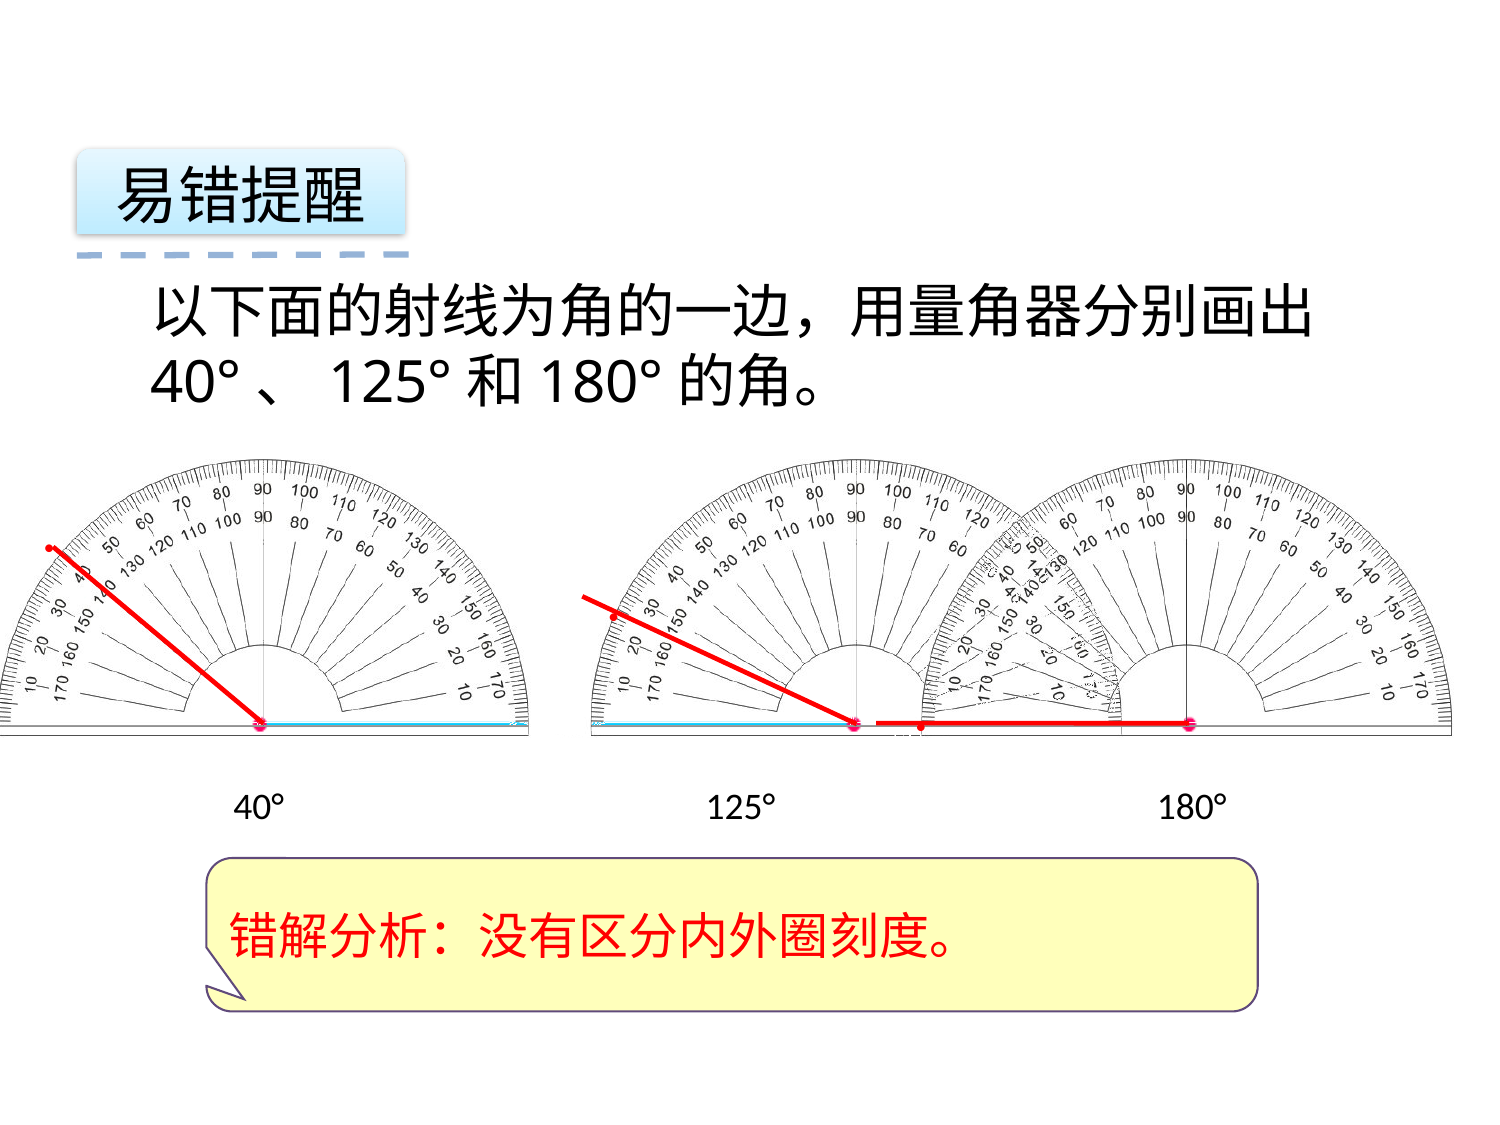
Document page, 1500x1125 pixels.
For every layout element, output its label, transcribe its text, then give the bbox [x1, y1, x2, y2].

text_box 125° [690, 774, 833, 835]
text_box 以下面的射线为角的一边，用量角器分别画出40°、125°和180°的角。 [135, 267, 1500, 422]
text_box 180° [1142, 774, 1284, 835]
text_box 40° [218, 774, 361, 835]
picture [0, 455, 1500, 740]
text_box 错解分析：没有区分内外圈刻度。 [206, 858, 1258, 1012]
text_box 易错提醒 [76, 148, 406, 235]
